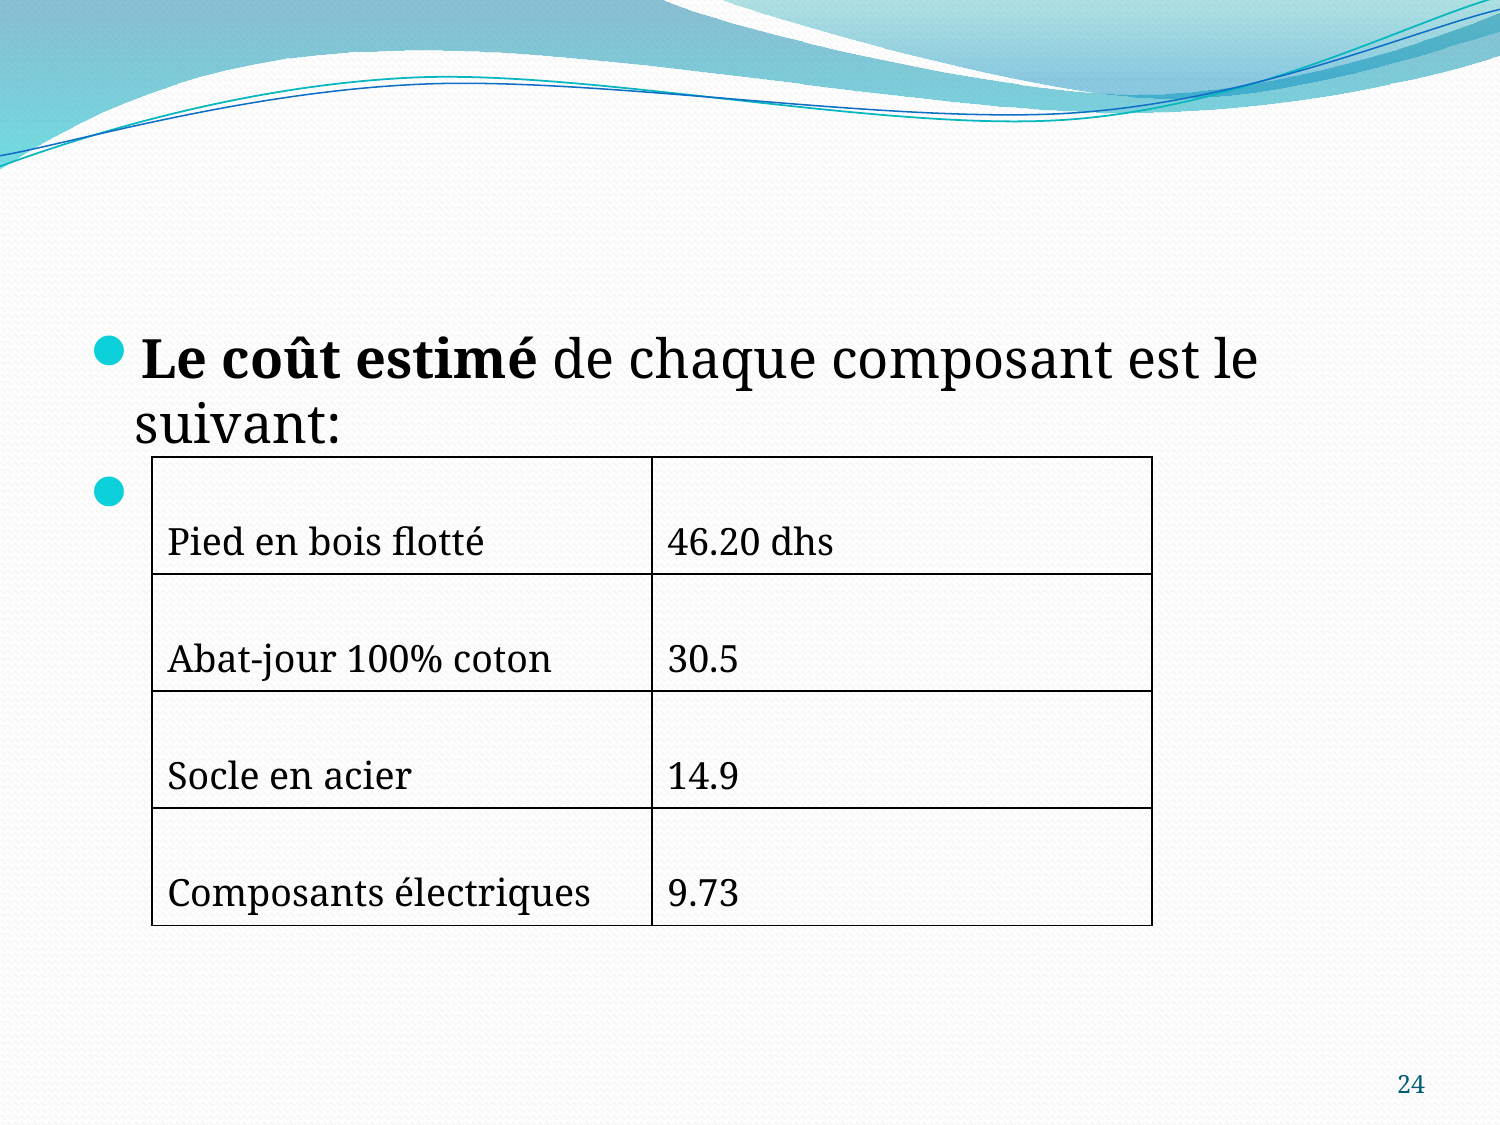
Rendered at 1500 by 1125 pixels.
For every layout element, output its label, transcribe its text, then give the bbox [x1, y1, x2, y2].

table_header Pied en bois flotté [153, 458, 651, 573]
table_cell Abat-jour 100% coton [153, 575, 651, 690]
table_cell 9.73 [653, 809, 1151, 925]
table_cell 14.9 [653, 692, 1151, 807]
list Le coût estimé de chaque composant est le suivant: [75, 317, 1425, 1038]
table_header 46.20 dhs [653, 458, 1151, 573]
table_cell Socle en acier [153, 692, 651, 807]
slide_number 24 [1299, 1042, 1425, 1103]
table_cell 30.5 [653, 575, 1151, 690]
table_cell Composants électriques [153, 809, 651, 925]
